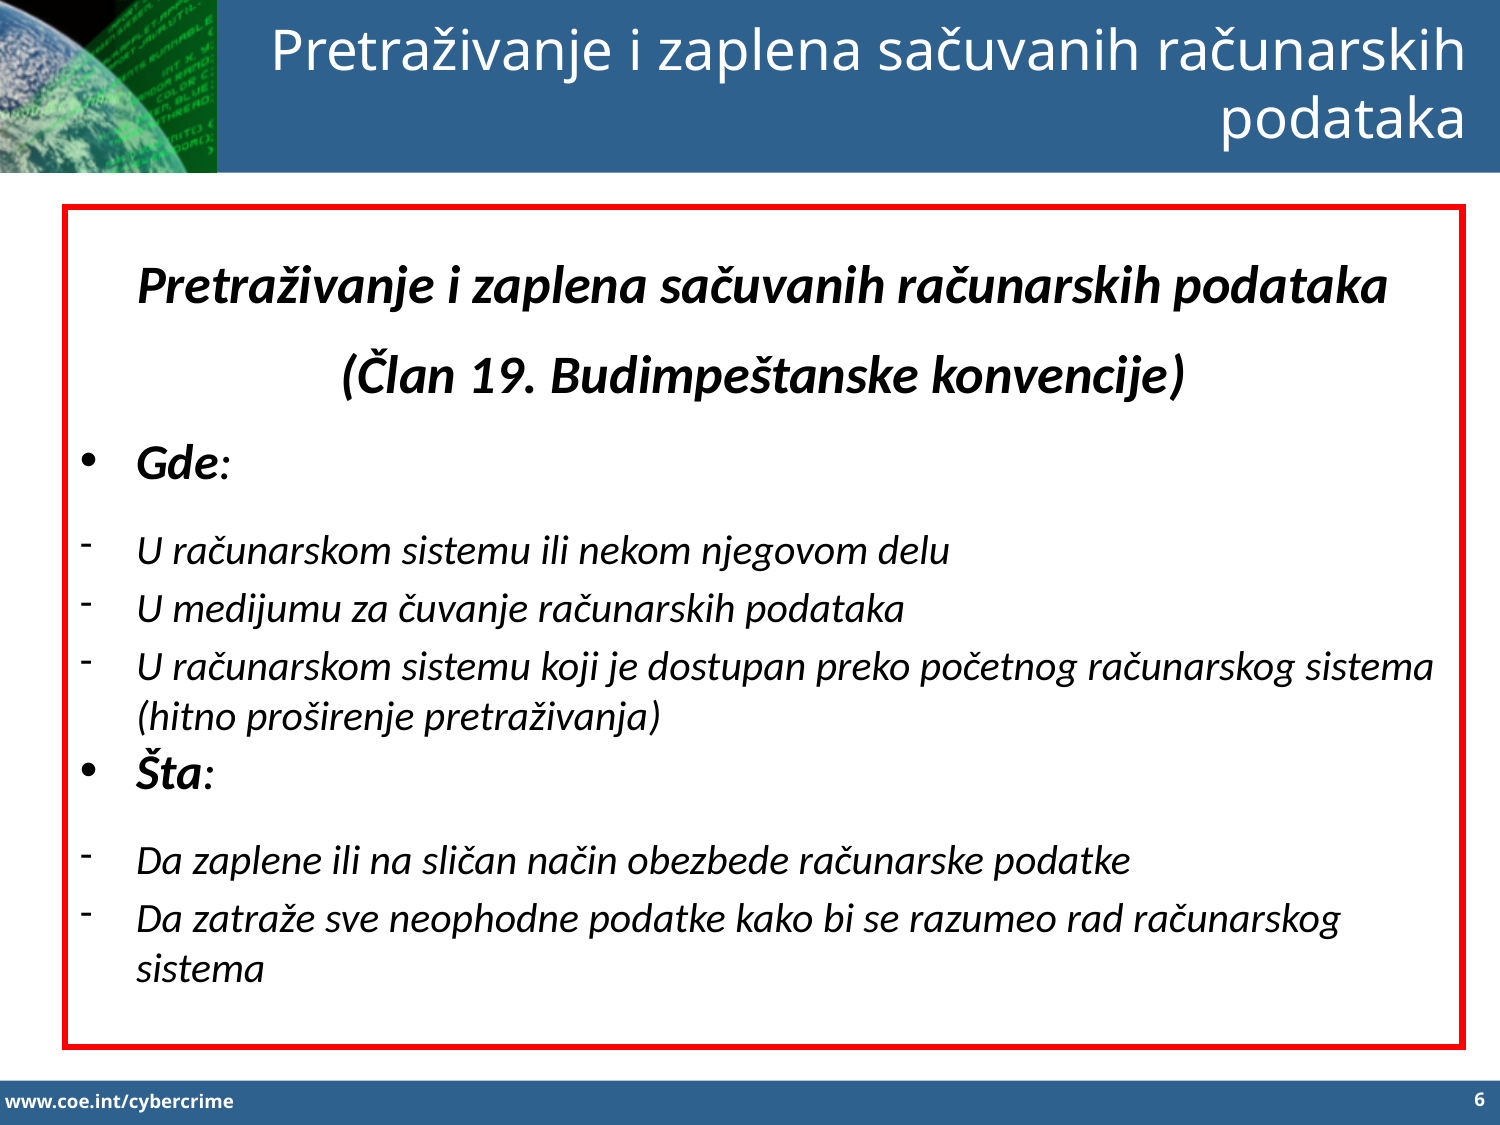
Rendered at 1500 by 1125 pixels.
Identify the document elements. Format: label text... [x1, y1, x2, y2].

picture [0, 0, 217, 173]
text_box Pretraživanje i zaplena sačuvanih računarskih podataka [230, 7, 1483, 157]
text_box Pretraživanje i zaplena sačuvanih računarskih podataka (Član 19. Budimpeštanske konvencije) Gde: U računarskom sistemu ili nekom njegovom delu U medijumu za čuvanje računarskih podataka U računarskom sistemu koji je dostupan preko početnog računarskog sistema (hitno proširenje pretraživanja) Šta: Da zaplene ili na sličan način obezbede računarske podatke Da zatraže sve neophodne podatke kako bi se razumeo rad računarskog sistema [64, 206, 1463, 1047]
